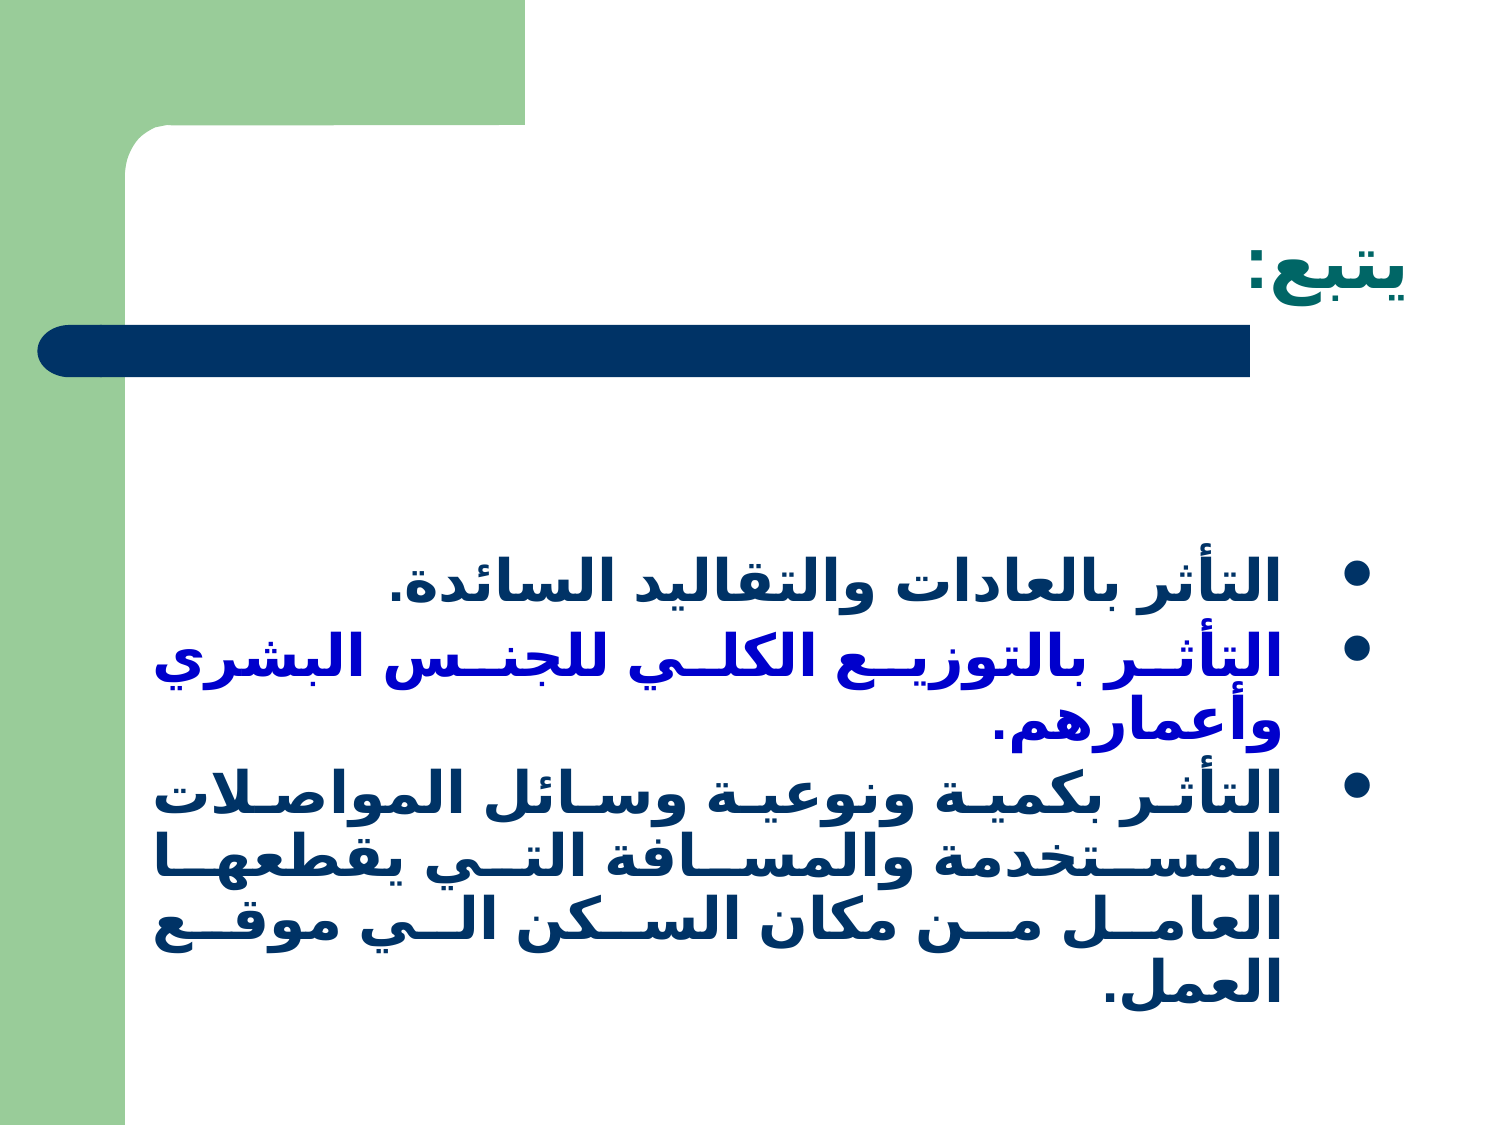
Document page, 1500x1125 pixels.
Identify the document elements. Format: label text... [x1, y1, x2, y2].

list التأثر بالعادات والتقاليد السائدة. التأثر بالتوزيع الكلي للجنس البشري وأعمارهم. التأثر بكمية ونوعية وسائل المواصلات المستخدمة والمسافة التي يقطعها العامل من مكان السكن الي موقع العمل. [137, 387, 1400, 999]
title يتبع: [124, 124, 1426, 313]
